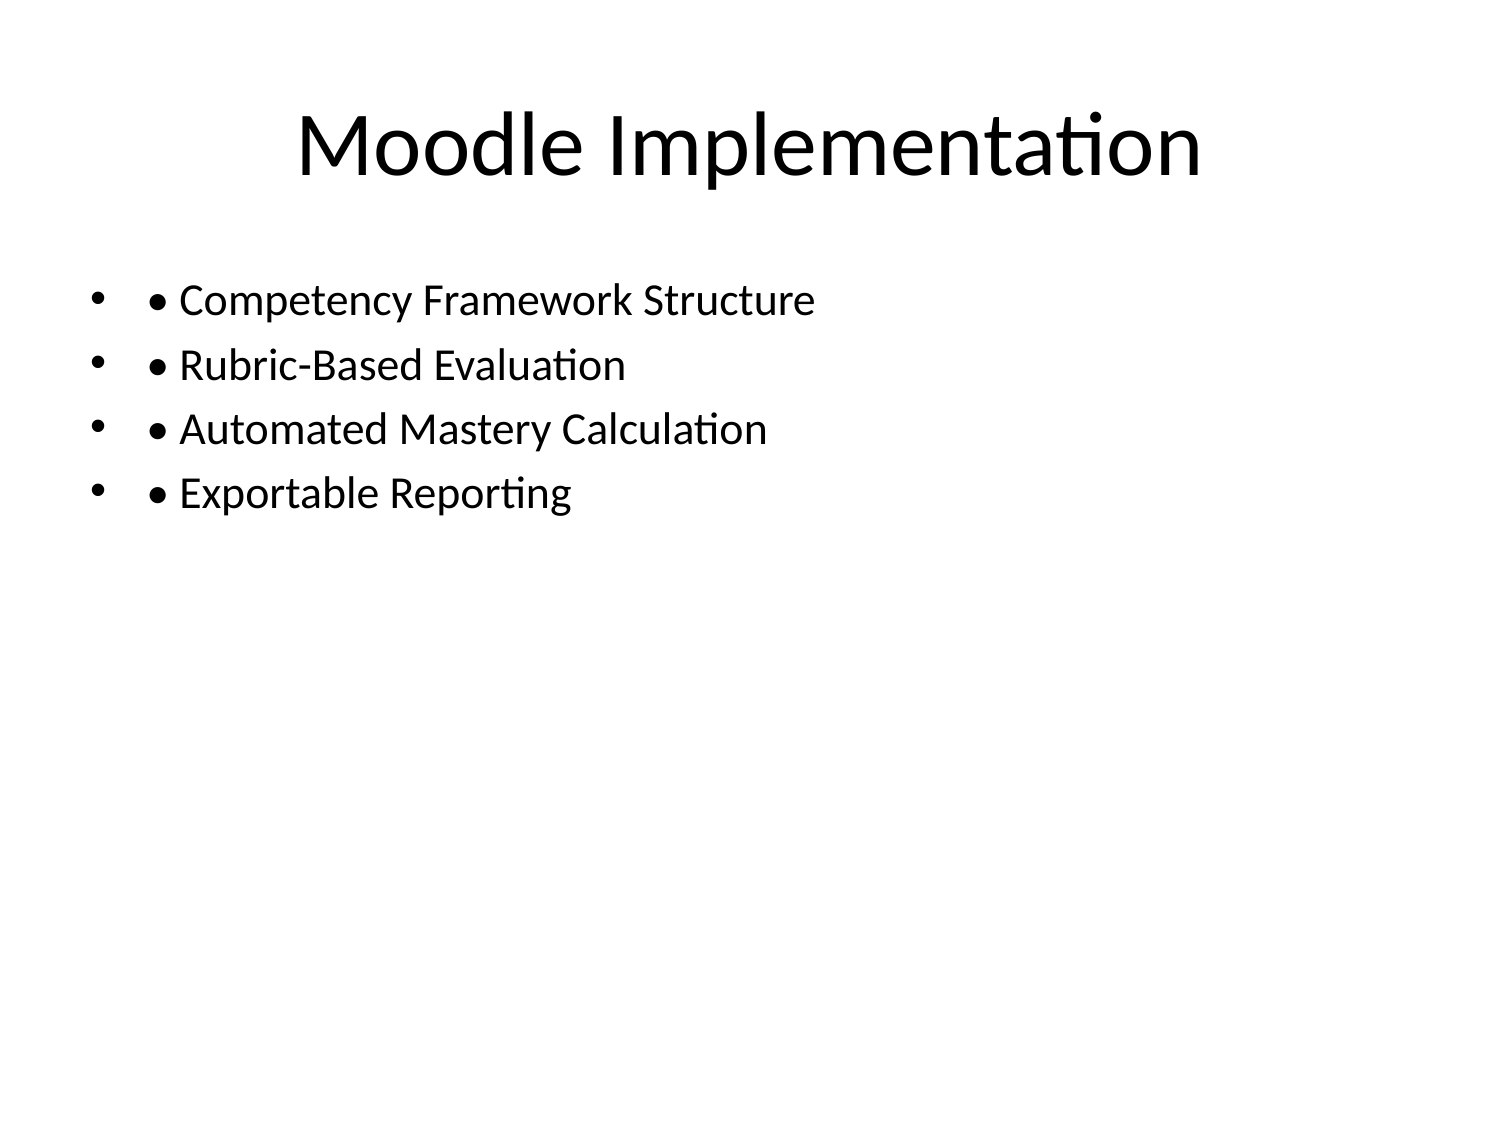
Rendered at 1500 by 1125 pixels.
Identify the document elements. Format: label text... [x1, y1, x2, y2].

title Moodle Implementation [75, 45, 1425, 233]
list • Competency Framework Structure • Rubric-Based Evaluation • Automated Mastery Calculation • Exportable Reporting [75, 262, 1425, 1005]
